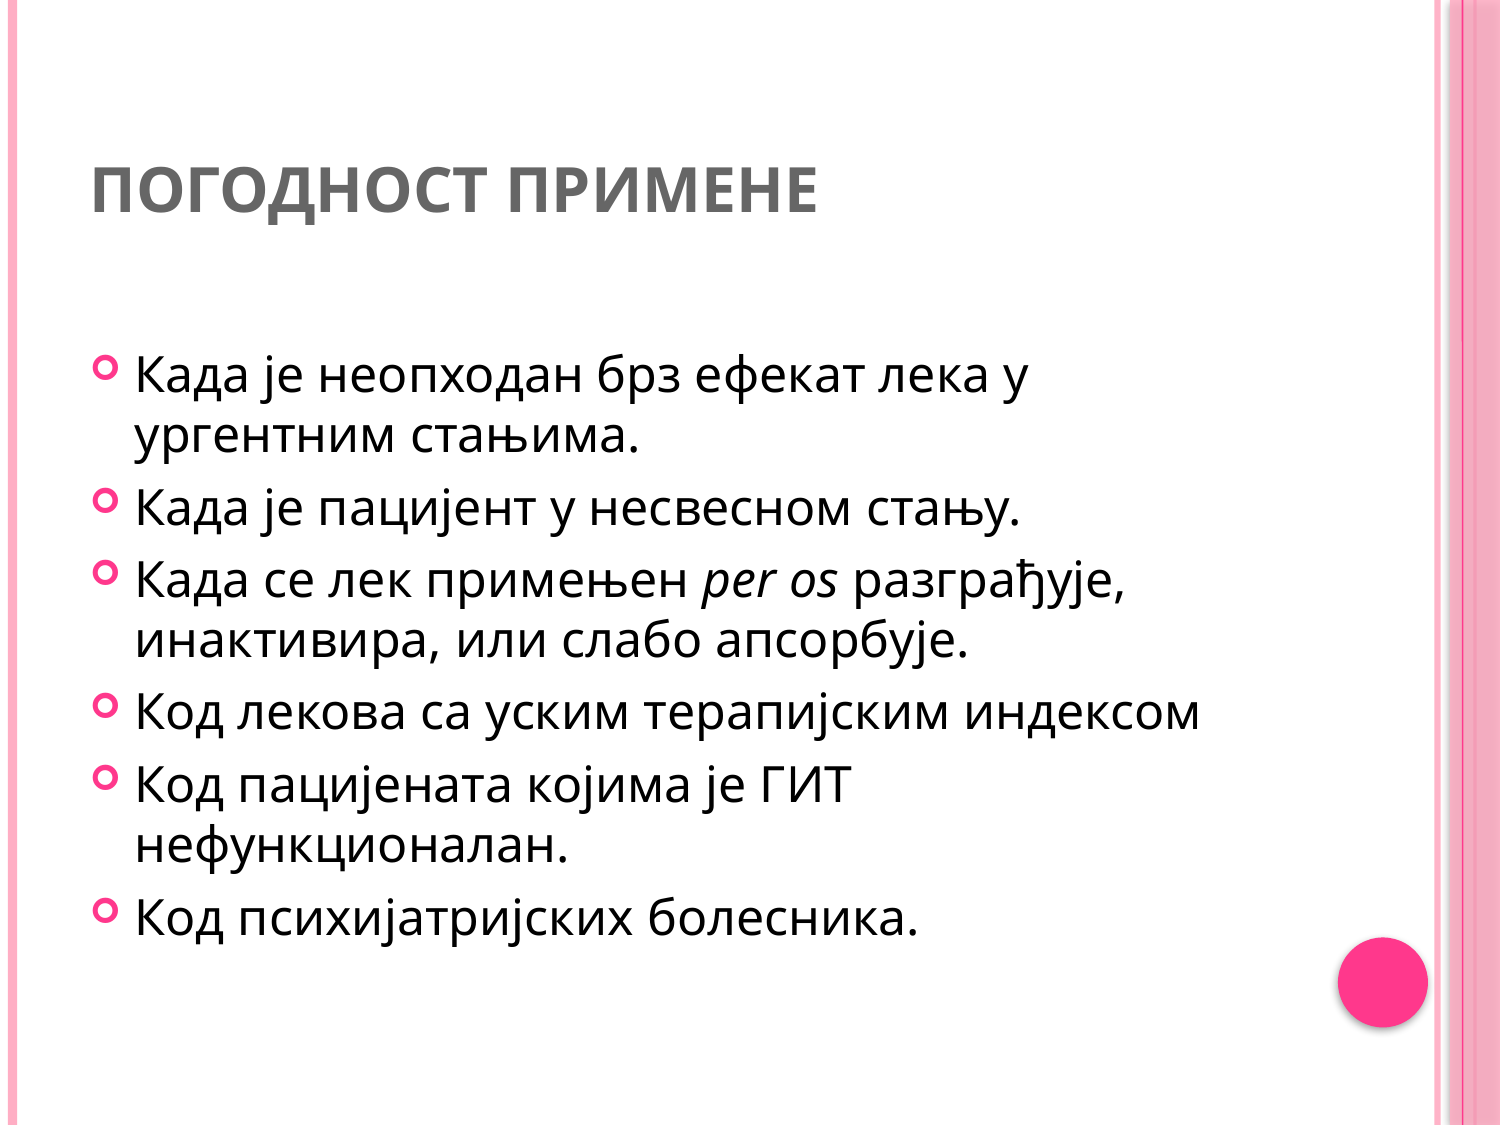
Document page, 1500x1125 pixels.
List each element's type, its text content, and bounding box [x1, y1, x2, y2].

list Када је неопходан брз ефекат лека у ургентним стањима. Када је пацијент у несвесном стању. Када се лек примењен per os разграђује, инактивира, или слабо апсорбује. Код лекова са уским терапијским индексом Код пацијената којима је ГИТ нефункционалан. Код психијатријских болесника. [75, 262, 1300, 1062]
title Погодност примене [75, 45, 1300, 233]
